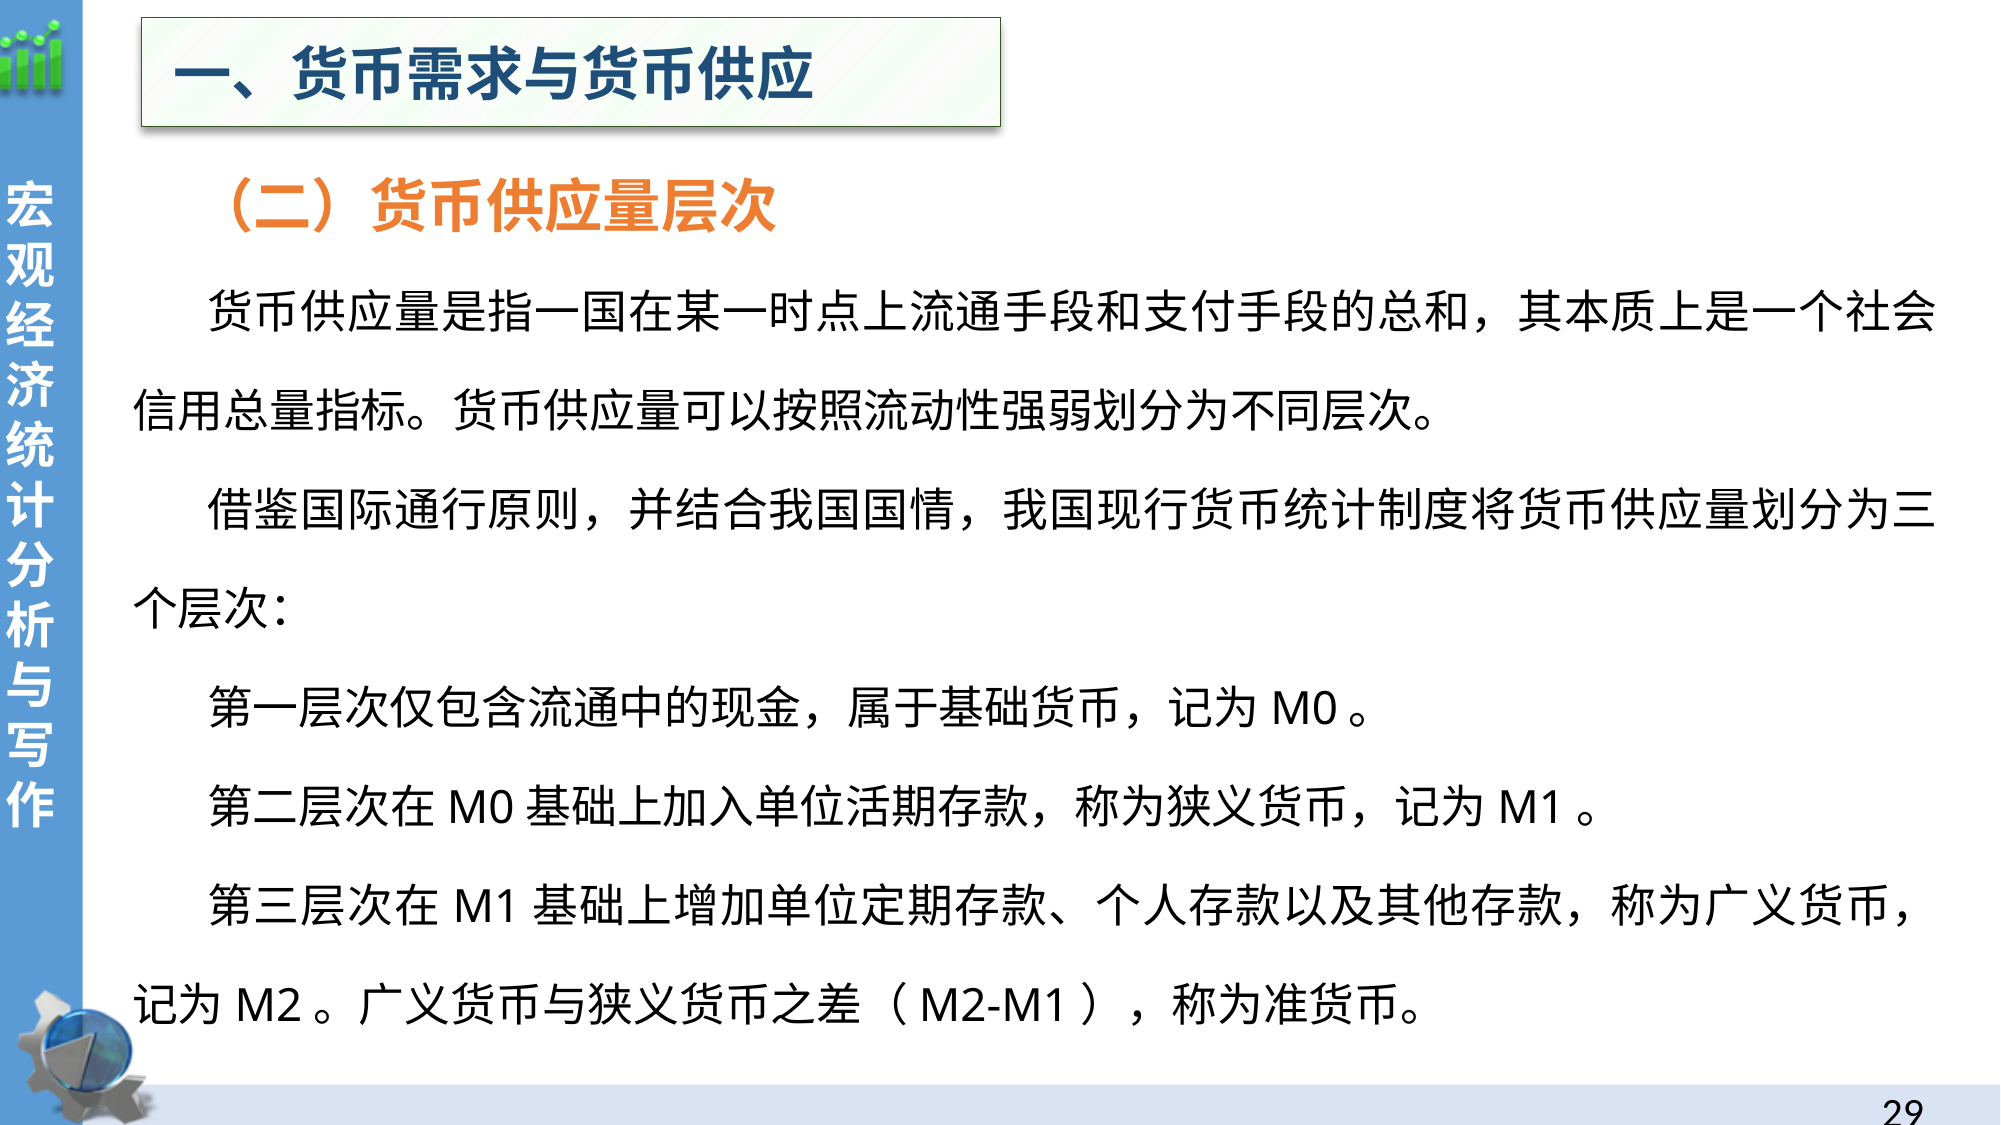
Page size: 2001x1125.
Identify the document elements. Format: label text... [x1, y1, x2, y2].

text_box （二）货币供应量层次 货币供应量是指一国在某一时点上流通手段和支付手段的总和，其本质上是一个社会信用总量指标。货币供应量可以按照流动性强弱划分为不同层次。 借鉴国际通行原则，并结合我国国情，我国现行货币统计制度将货币供应量划分为三个层次： 第一层次仅包含流通中的现金，属于基础货币，记为M0。 第二层次在M0基础上加入单位活期存款，称为狭义货币，记为M1。 第三层次在M1基础上增加单位定期存款、个人存款以及其他存款，称为广义货币，记为M2。广义货币与狭义货币之差（M2-M1），称为准货币。 [117, 126, 1953, 1086]
text_box 一、货币需求与货币供应 [141, 17, 1000, 127]
picture [0, 0, 2001, 1125]
text_box 28 [1786, 1085, 1940, 1125]
